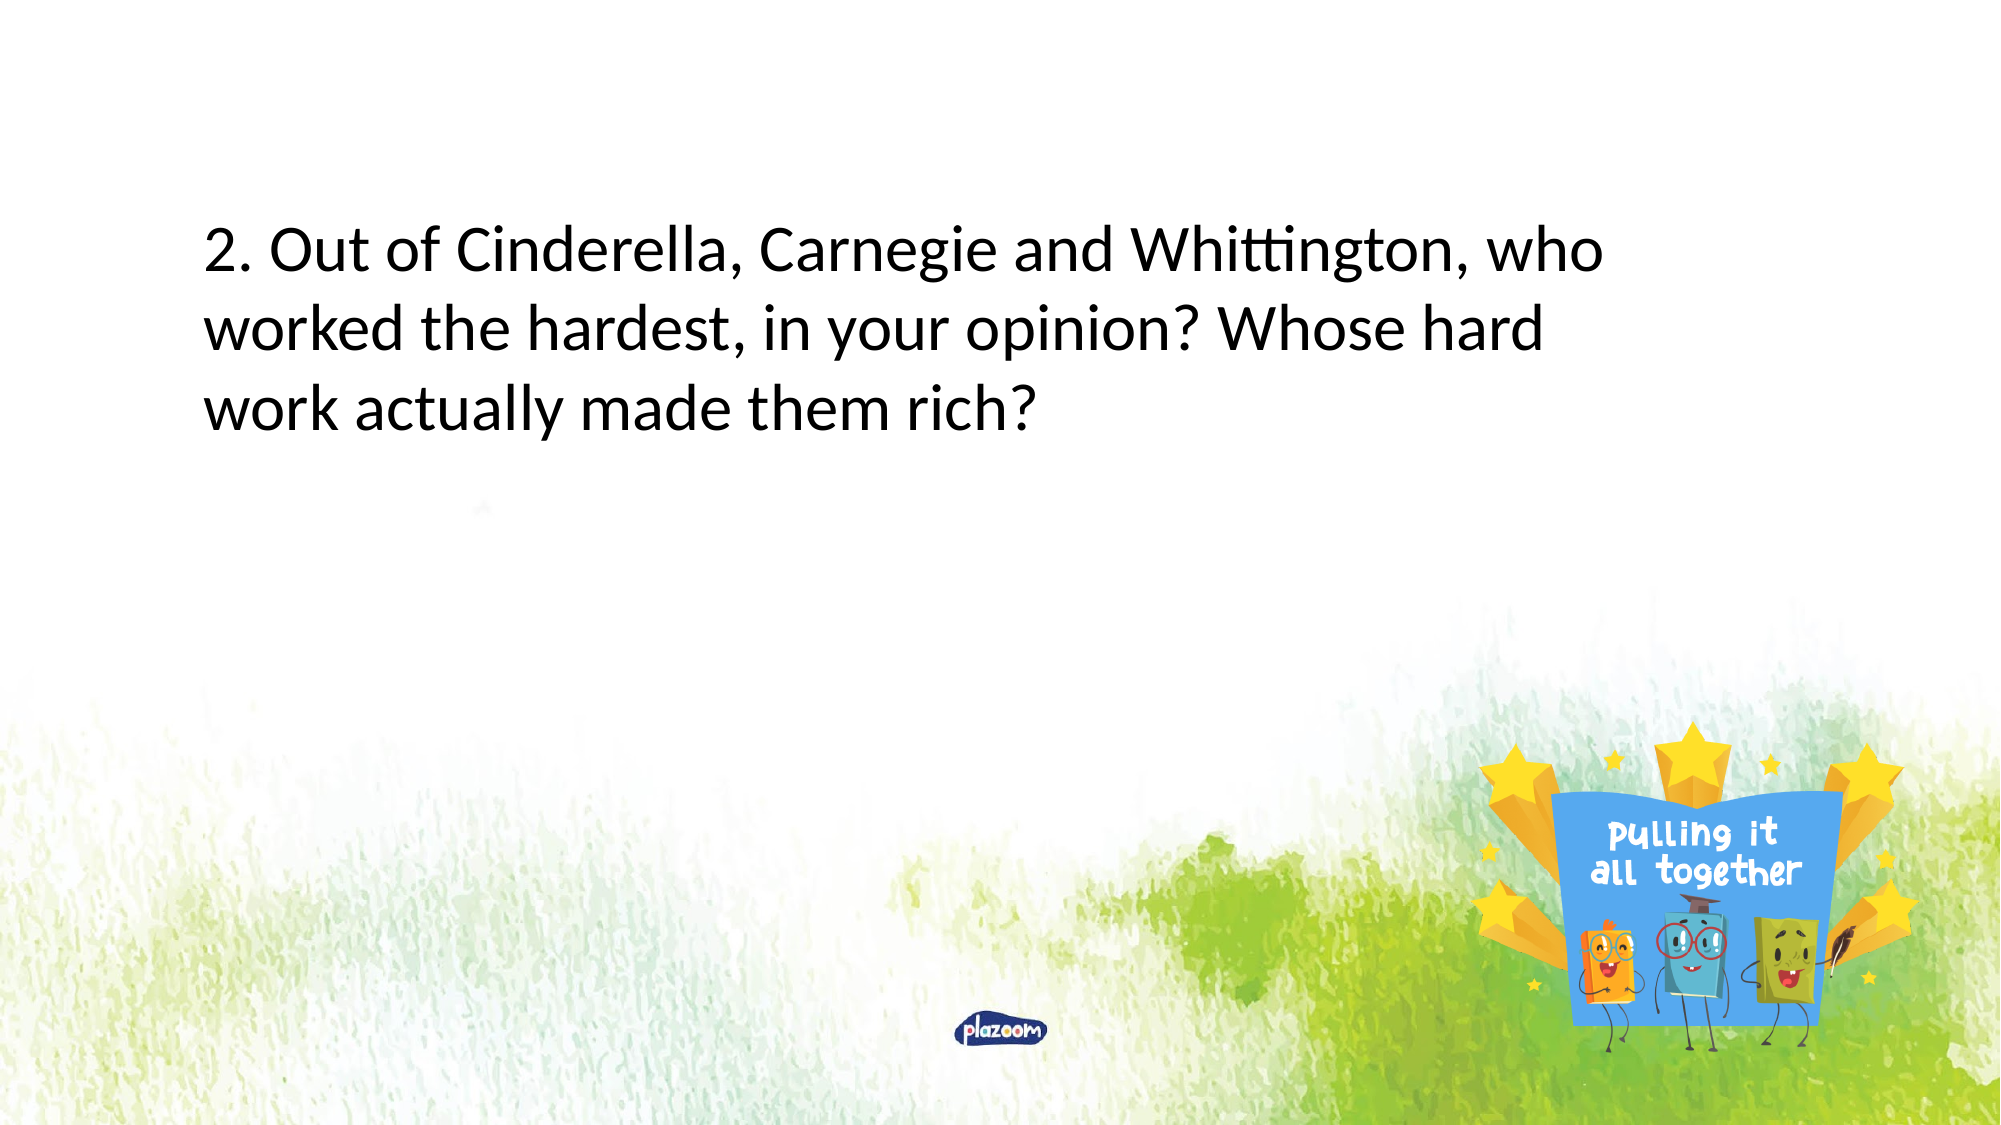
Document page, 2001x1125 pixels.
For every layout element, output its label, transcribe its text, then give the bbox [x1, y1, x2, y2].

text_box 2. Out of Cinderella, Carnegie and Whittington, who worked the hardest, in your opinion? Whose hard work actually made them rich? [189, 196, 1694, 452]
picture [0, 0, 2000, 1125]
